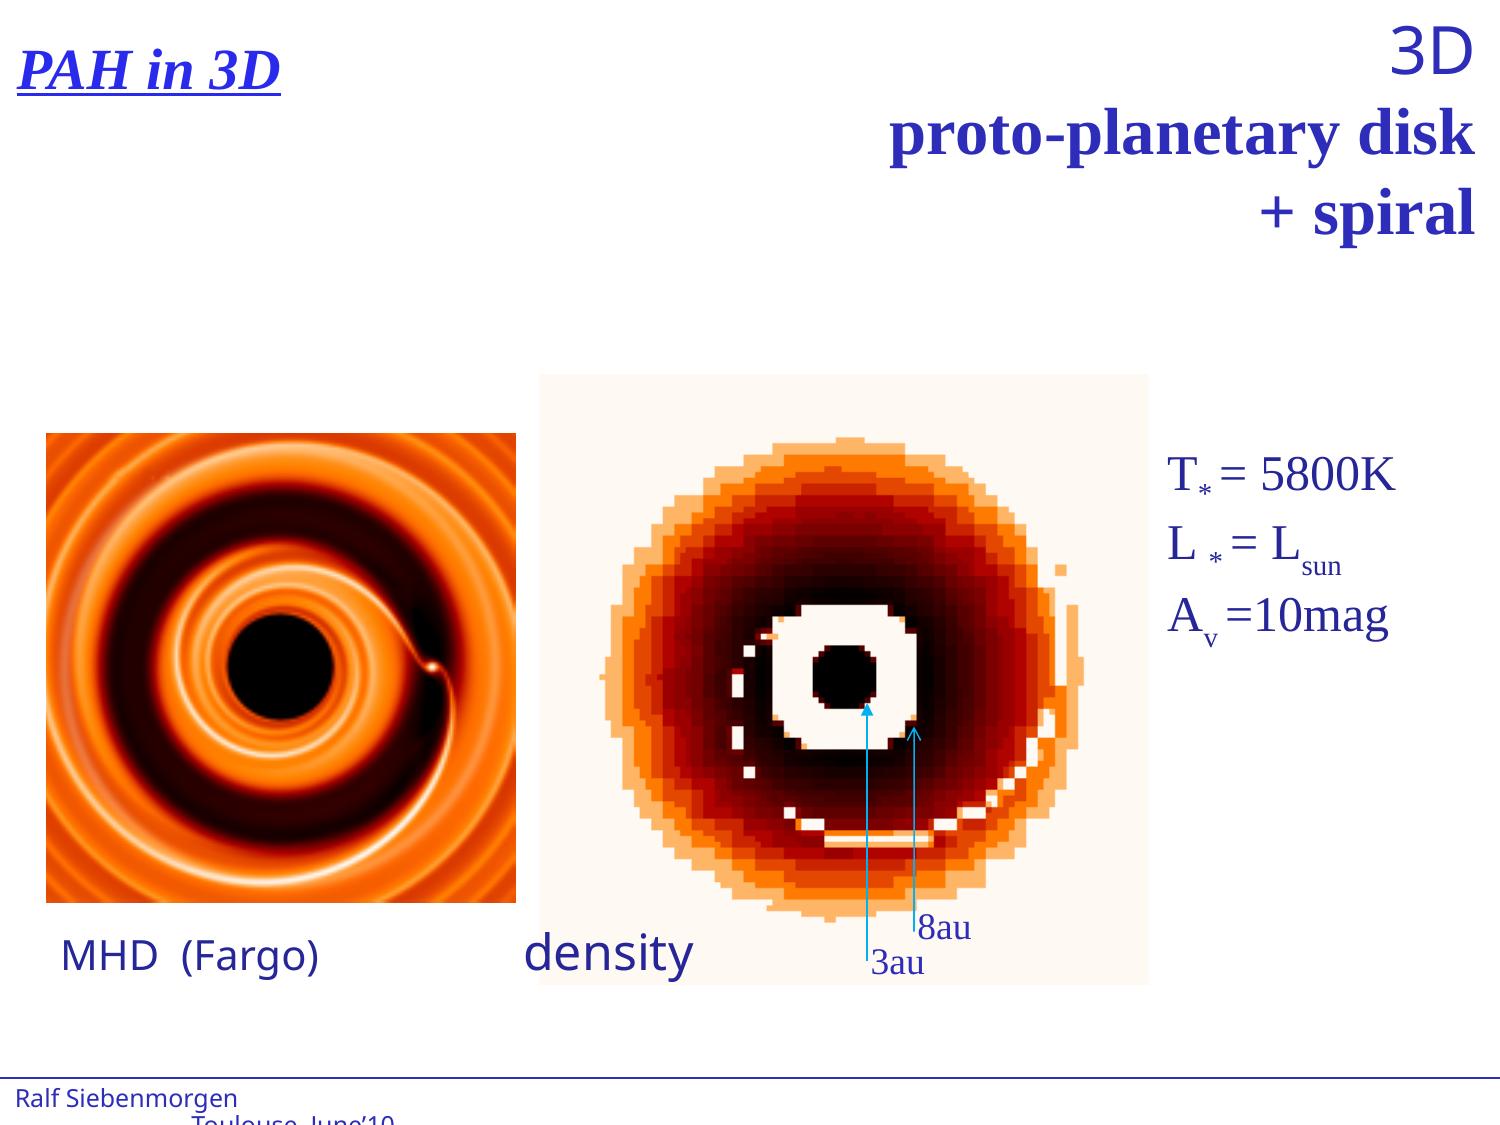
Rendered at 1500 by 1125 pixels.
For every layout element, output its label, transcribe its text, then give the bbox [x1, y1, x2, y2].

text_box T* = 5800K L * = Lsun Av =10mag [1152, 433, 1453, 662]
picture [538, 374, 1149, 985]
picture [46, 433, 516, 903]
text_box 3D proto-planetary disk + spiral [831, 128, 1477, 282]
text_box MHD (Fargo) density [46, 890, 533, 973]
